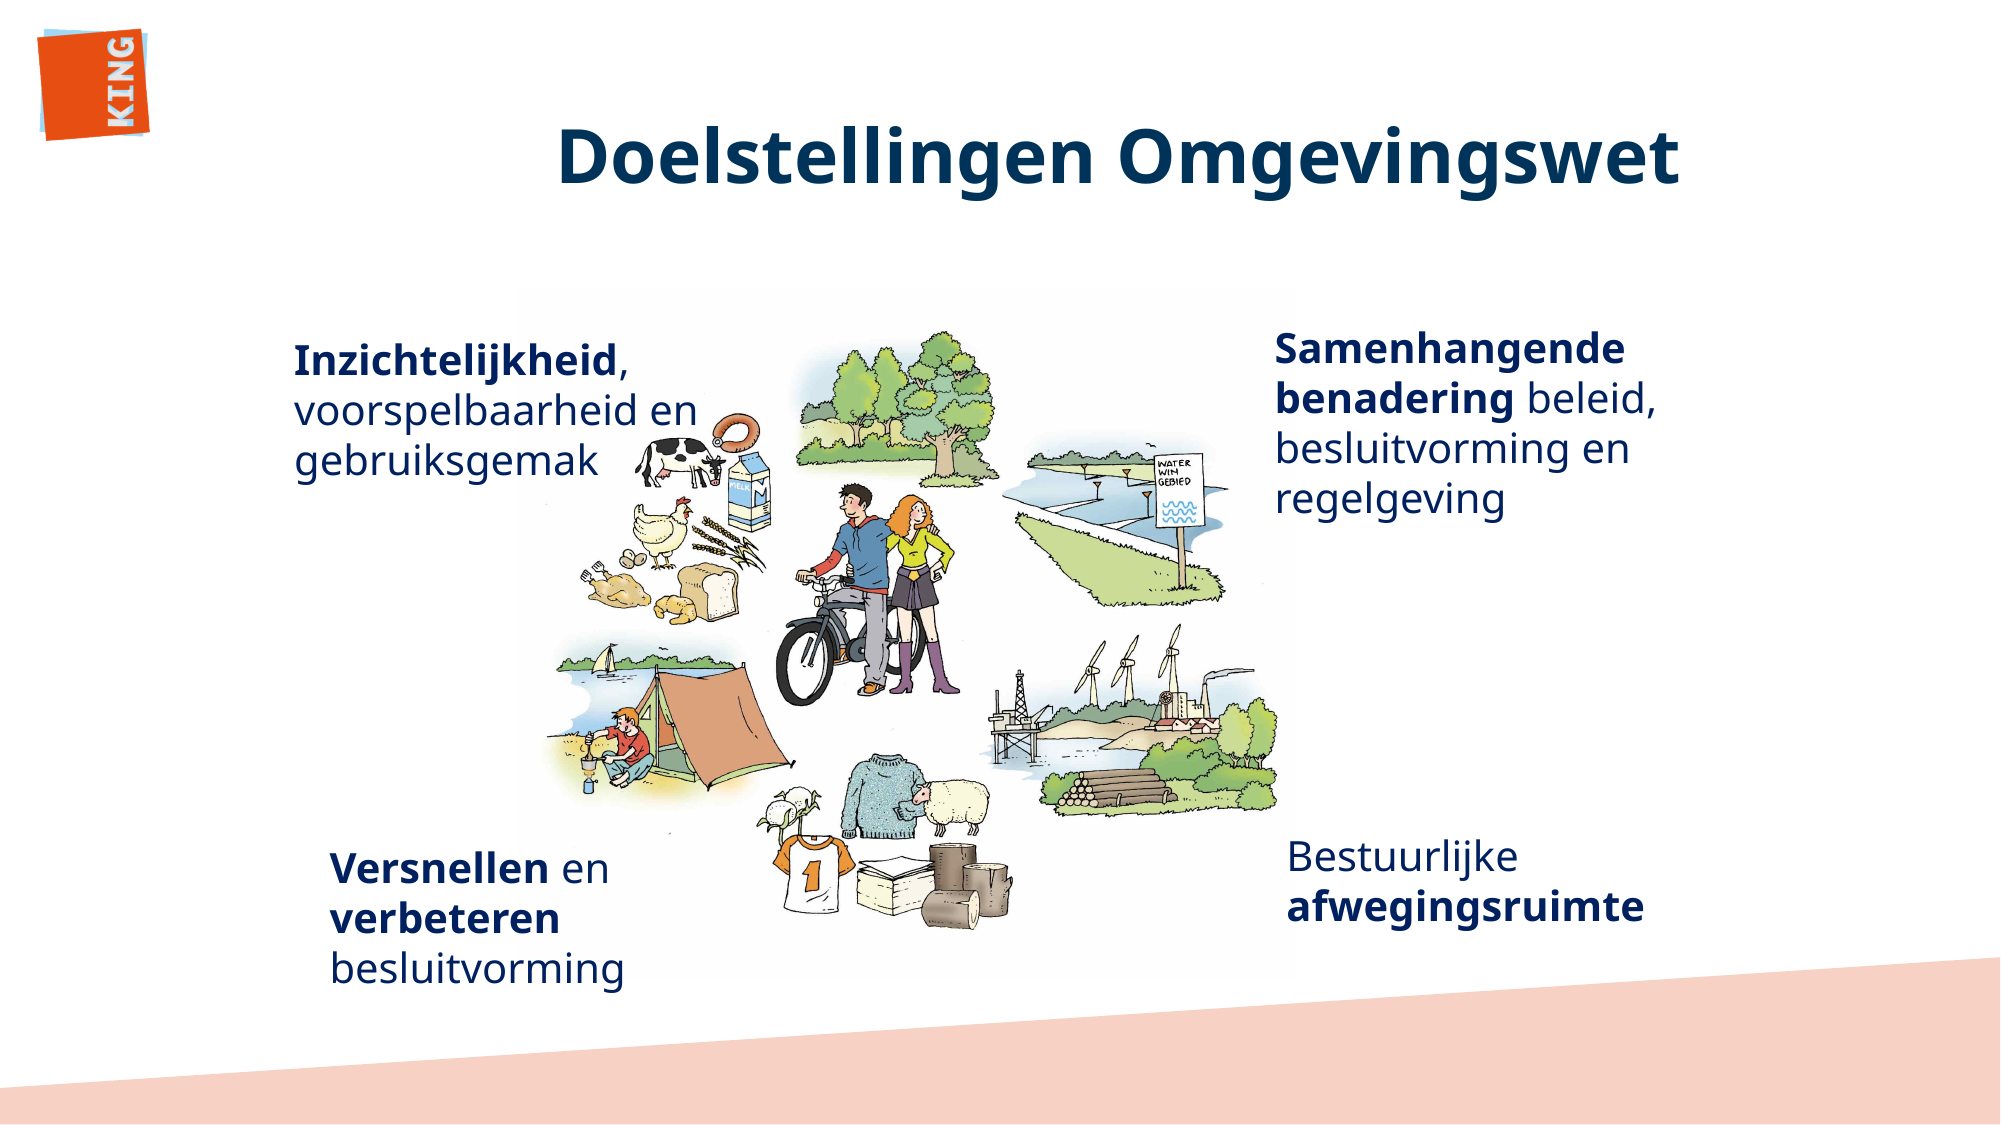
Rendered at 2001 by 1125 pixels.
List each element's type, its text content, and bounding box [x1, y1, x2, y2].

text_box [279, 287, 1751, 1001]
title Doelstellingen Omgevingswet [368, 88, 1697, 219]
picture [37, 28, 150, 141]
